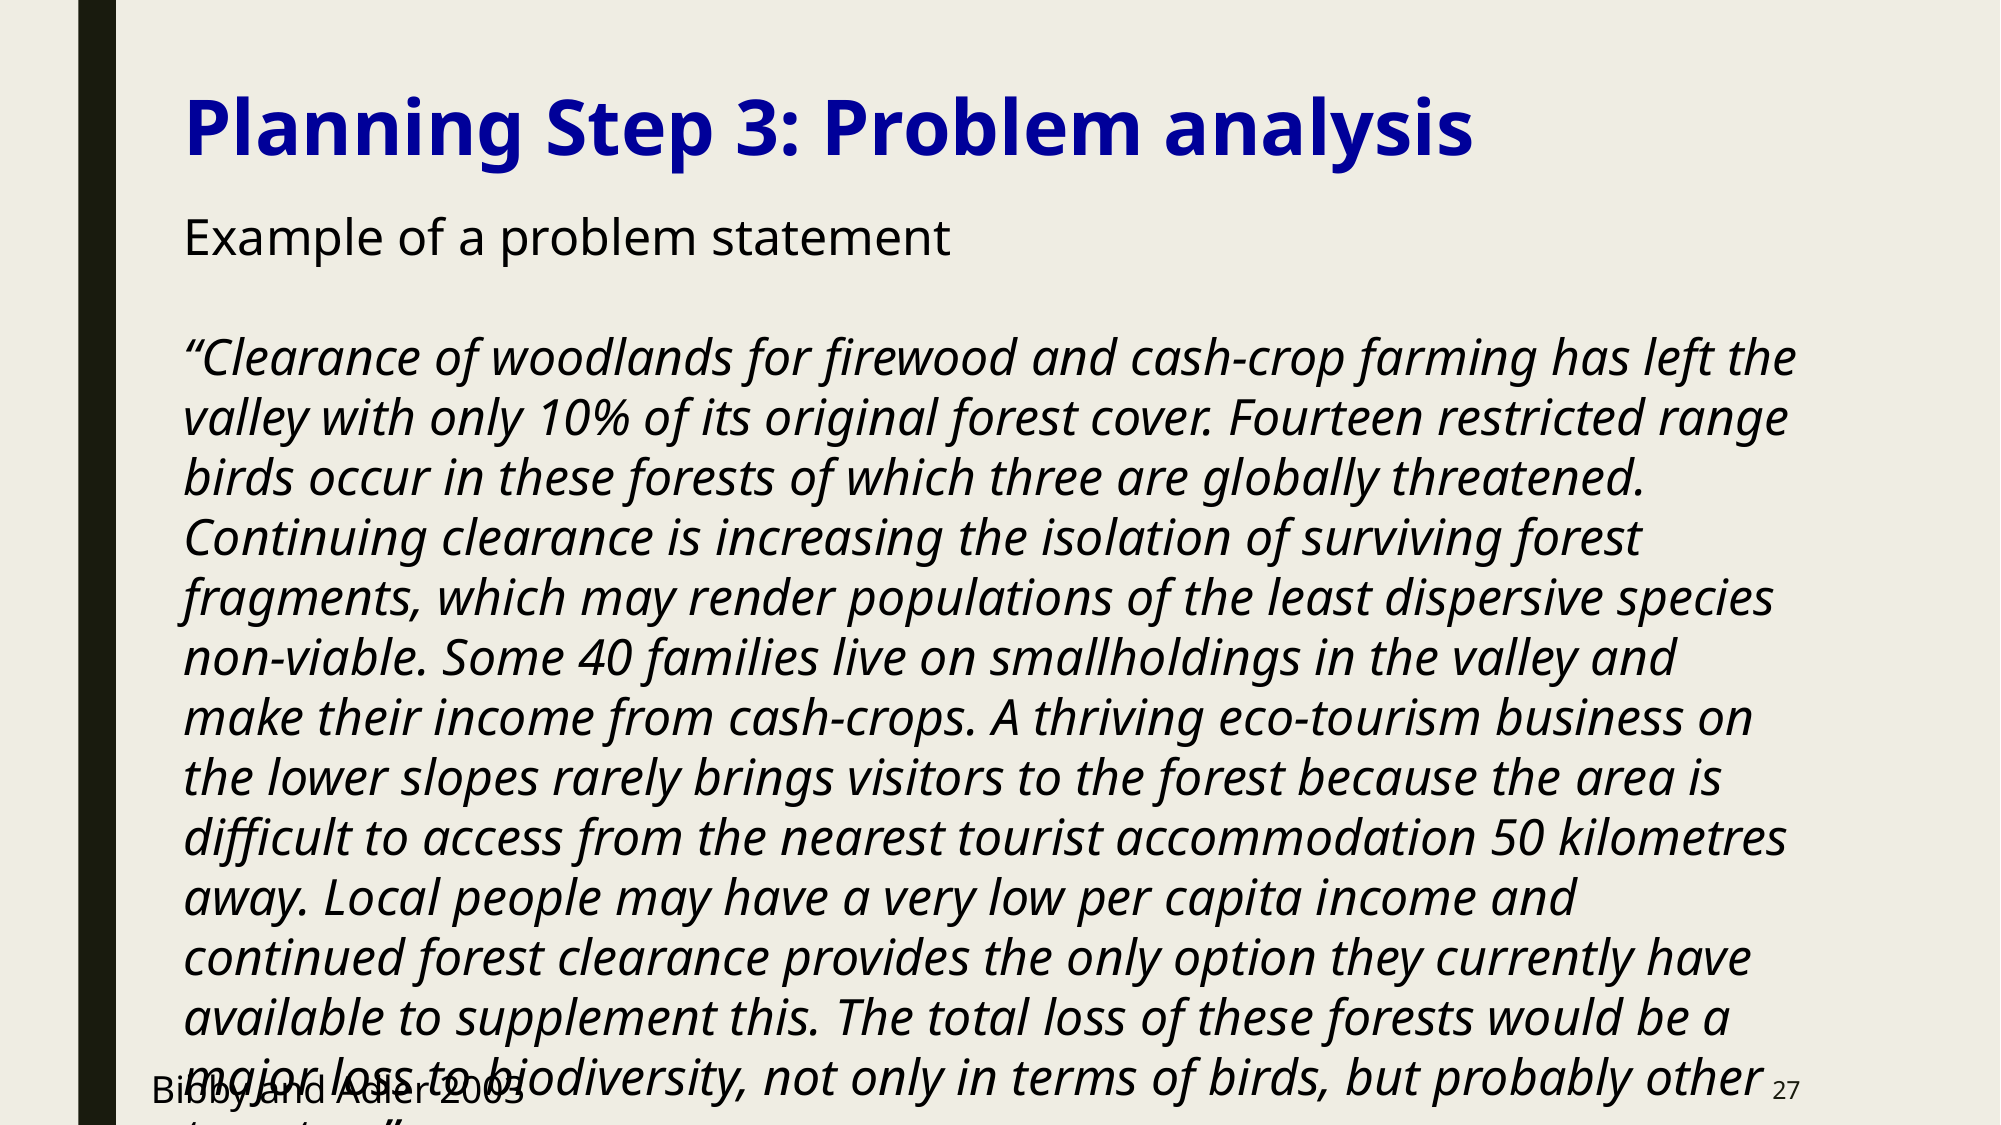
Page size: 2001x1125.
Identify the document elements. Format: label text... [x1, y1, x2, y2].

slide_number 27 [1553, 1058, 1816, 1125]
text_box Example of a problem statement “Clearance of woodlands for firewood and cash-crop farming has left the valley with only 10% of its original forest cover. Fourteen restricted range birds occur in these forests of which three are globally threatened. Continuing clearance is increasing the isolation of surviving forest fragments, which may render populations of the least dispersive species non-viable. Some 40 families live on smallholdings in the valley and make their income from cash-crops. A thriving eco-tourism business on the lower slopes rarely brings visitors to the forest because the area is difficult to access from the nearest tourist accommodation 50 kilometres away. Local people may have a very low per capita income and continued forest clearance provides the only option they currently have available to supplement this. The total loss of these forests would be a major loss to biodiversity, not only in terms of birds, but probably other taxa too.” [169, 197, 1816, 1013]
text_box Planning Step 3: Problem analysis [168, 82, 1843, 198]
text_box Bibby and Adler 2003 [136, 1058, 1089, 1119]
